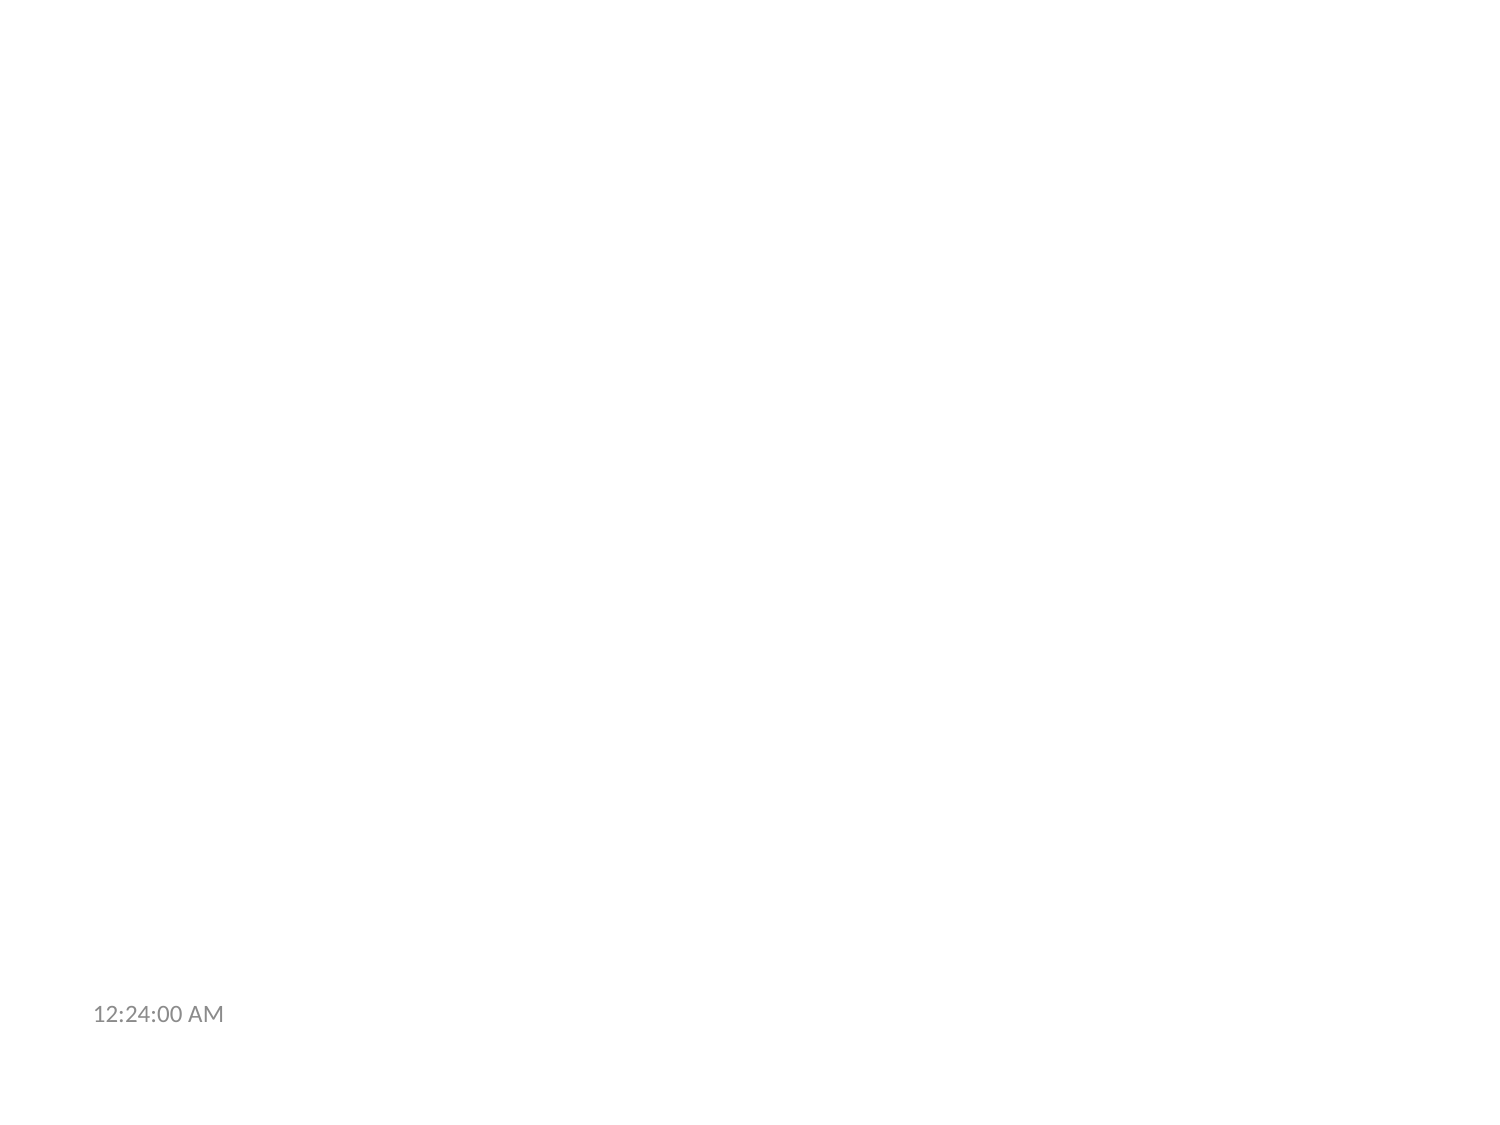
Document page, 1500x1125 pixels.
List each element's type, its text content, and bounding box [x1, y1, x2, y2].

text_box 3:35:09 PM [77, 982, 428, 1043]
